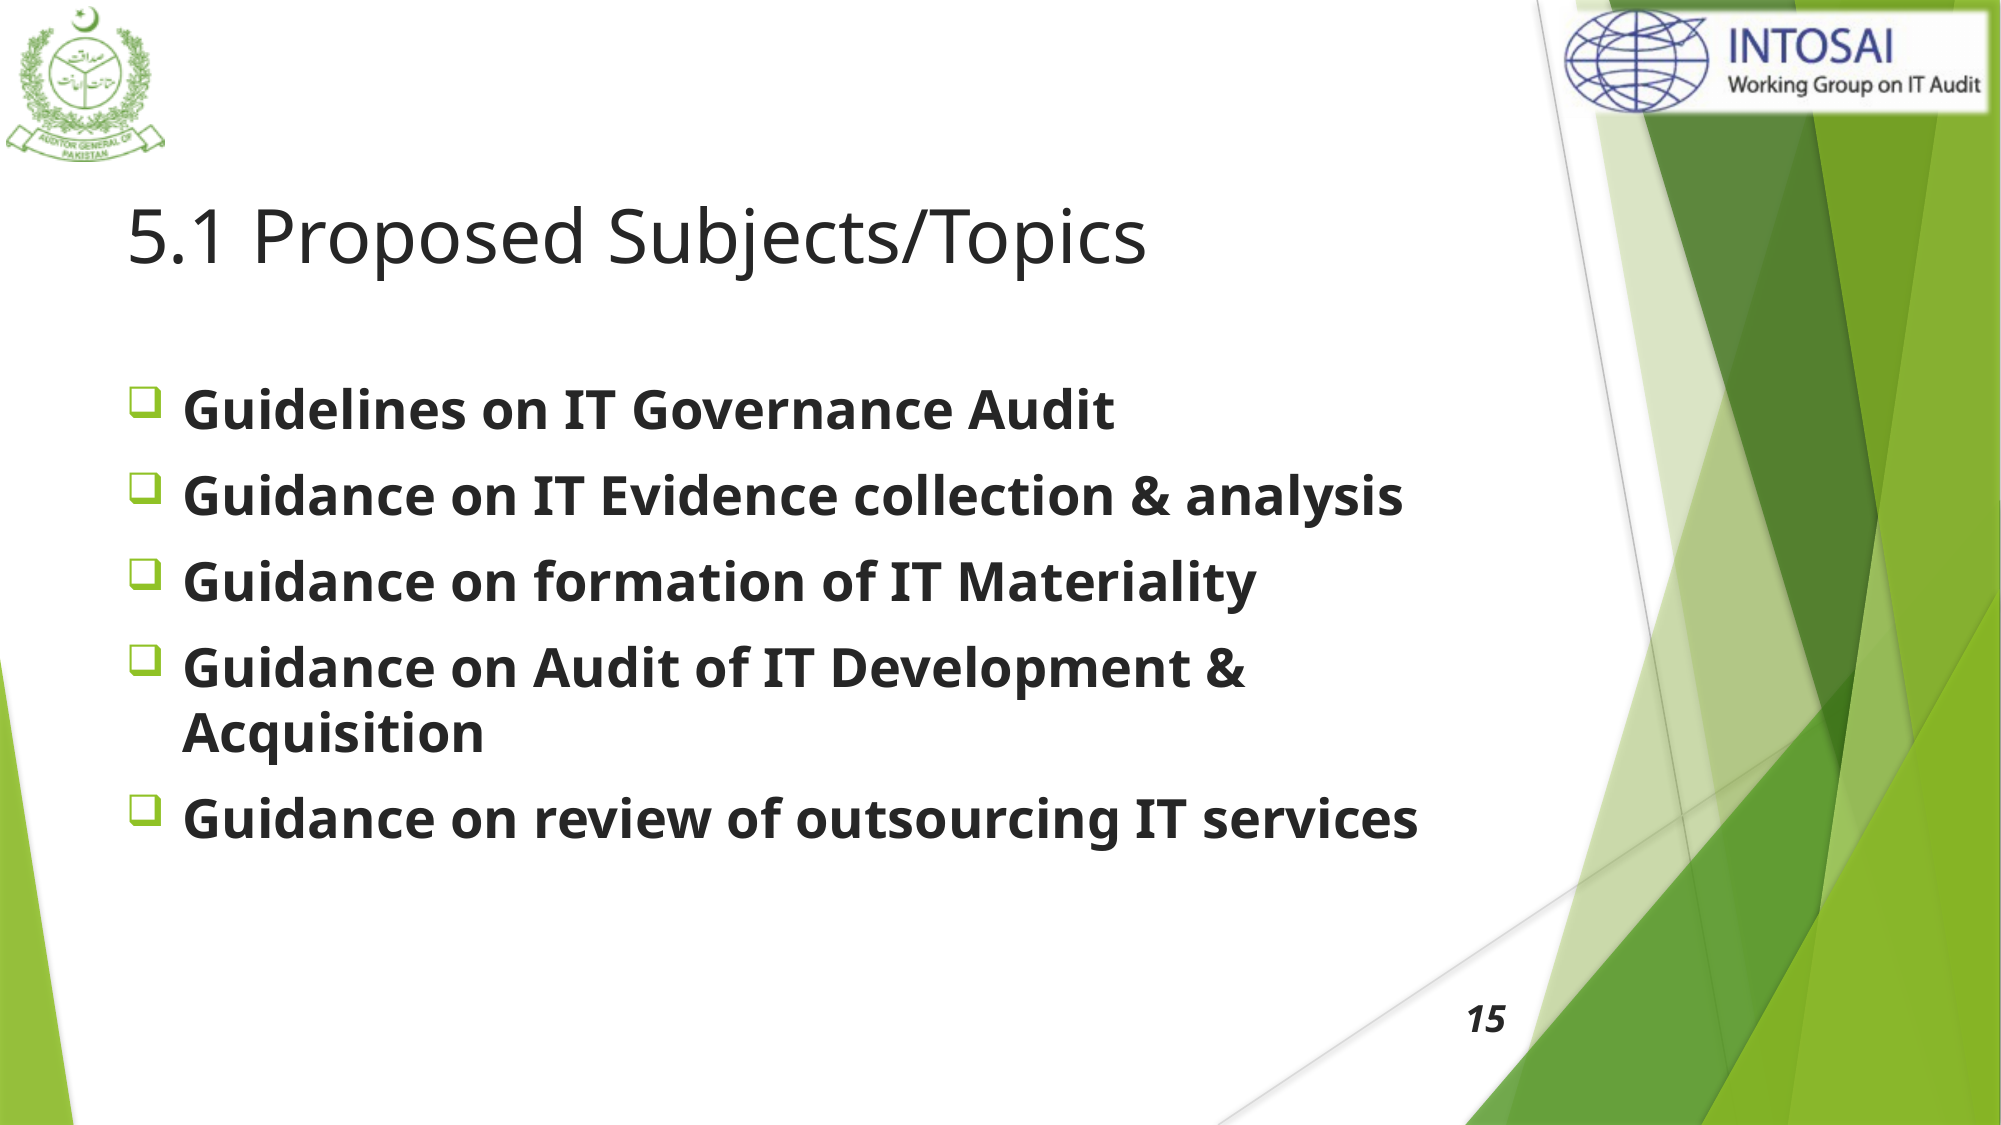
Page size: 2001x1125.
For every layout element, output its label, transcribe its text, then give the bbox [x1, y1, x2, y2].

title 5.1 Proposed Subjects/Topics [111, 180, 1522, 368]
list Guidelines on IT Governance Audit Guidance on IT Evidence collection & analysis Guidance on formation of IT Materiality Guidance on Audit of IT Development & Acquisition Guidance on review of outsourcing IT services [111, 368, 1522, 1051]
slide_number 15 [1409, 991, 1522, 1051]
picture [1567, 13, 1985, 111]
